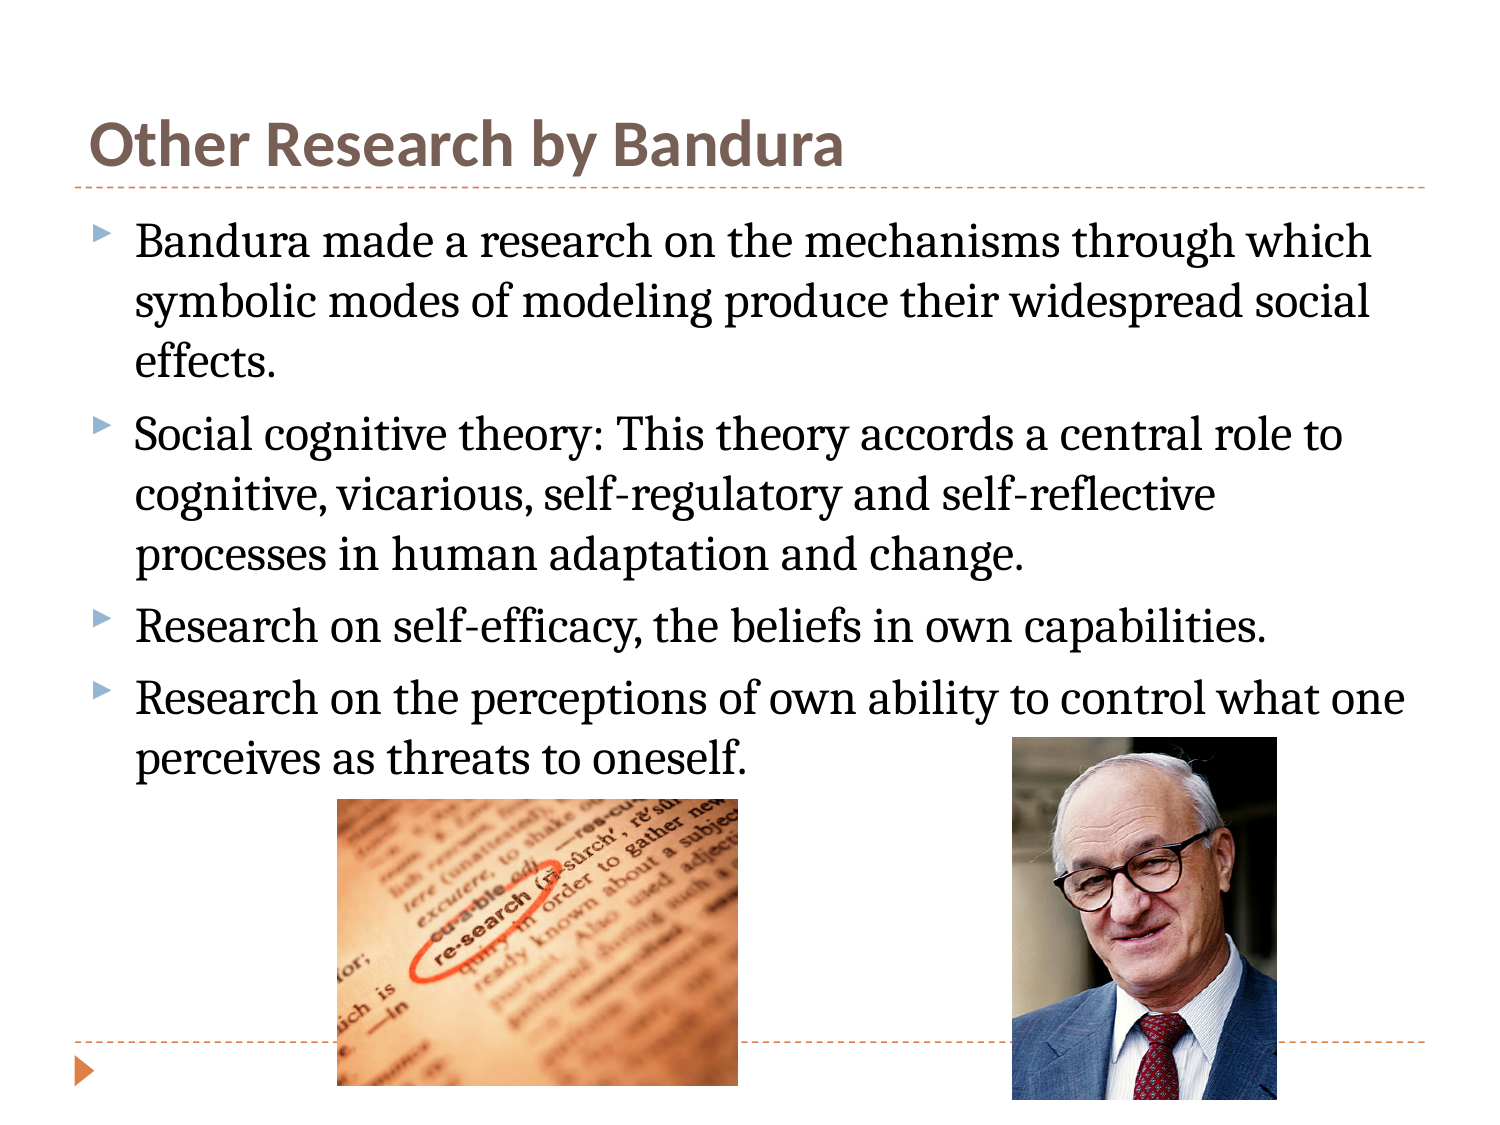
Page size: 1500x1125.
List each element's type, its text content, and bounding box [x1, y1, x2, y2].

picture [337, 799, 738, 1086]
list Bandura made a research on the mechanisms through which symbolic modes of modeling produce their widespread social effects. Social cognitive theory: This theory accords a central role to cognitive, vicarious, self-regulatory and self-reflective processes in human adaptation and change. Research on self-efficacy, the beliefs in own capabilities. Research on the perceptions of own ability to control what one perceives as threats to oneself. [75, 200, 1425, 1010]
picture [1012, 737, 1277, 1101]
title Other Research by Bandura [75, 24, 1425, 188]
